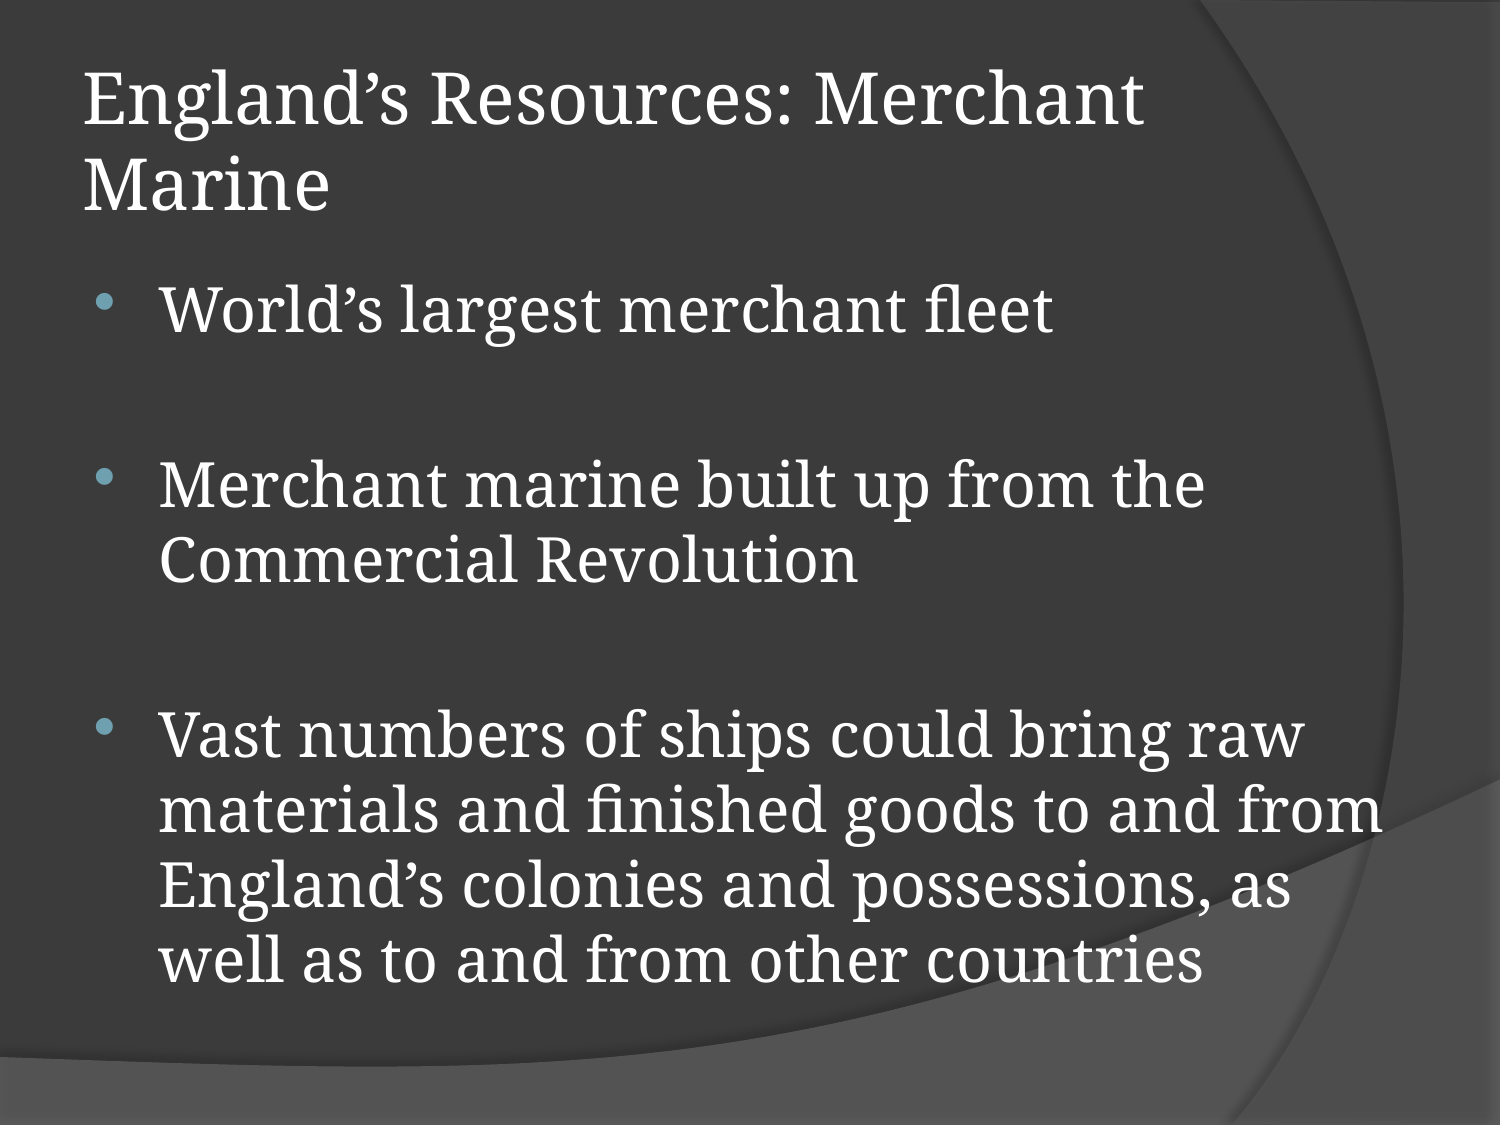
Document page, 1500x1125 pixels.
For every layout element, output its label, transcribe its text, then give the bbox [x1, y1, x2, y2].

list World’s largest merchant fleet Merchant marine built up from the Commercial Revolution Vast numbers of ships could bring raw materials and finished goods to and from England’s colonies and possessions, as well as to and from other countries [75, 262, 1413, 1050]
title England’s Resources: Merchant Marine [75, 45, 1300, 233]
